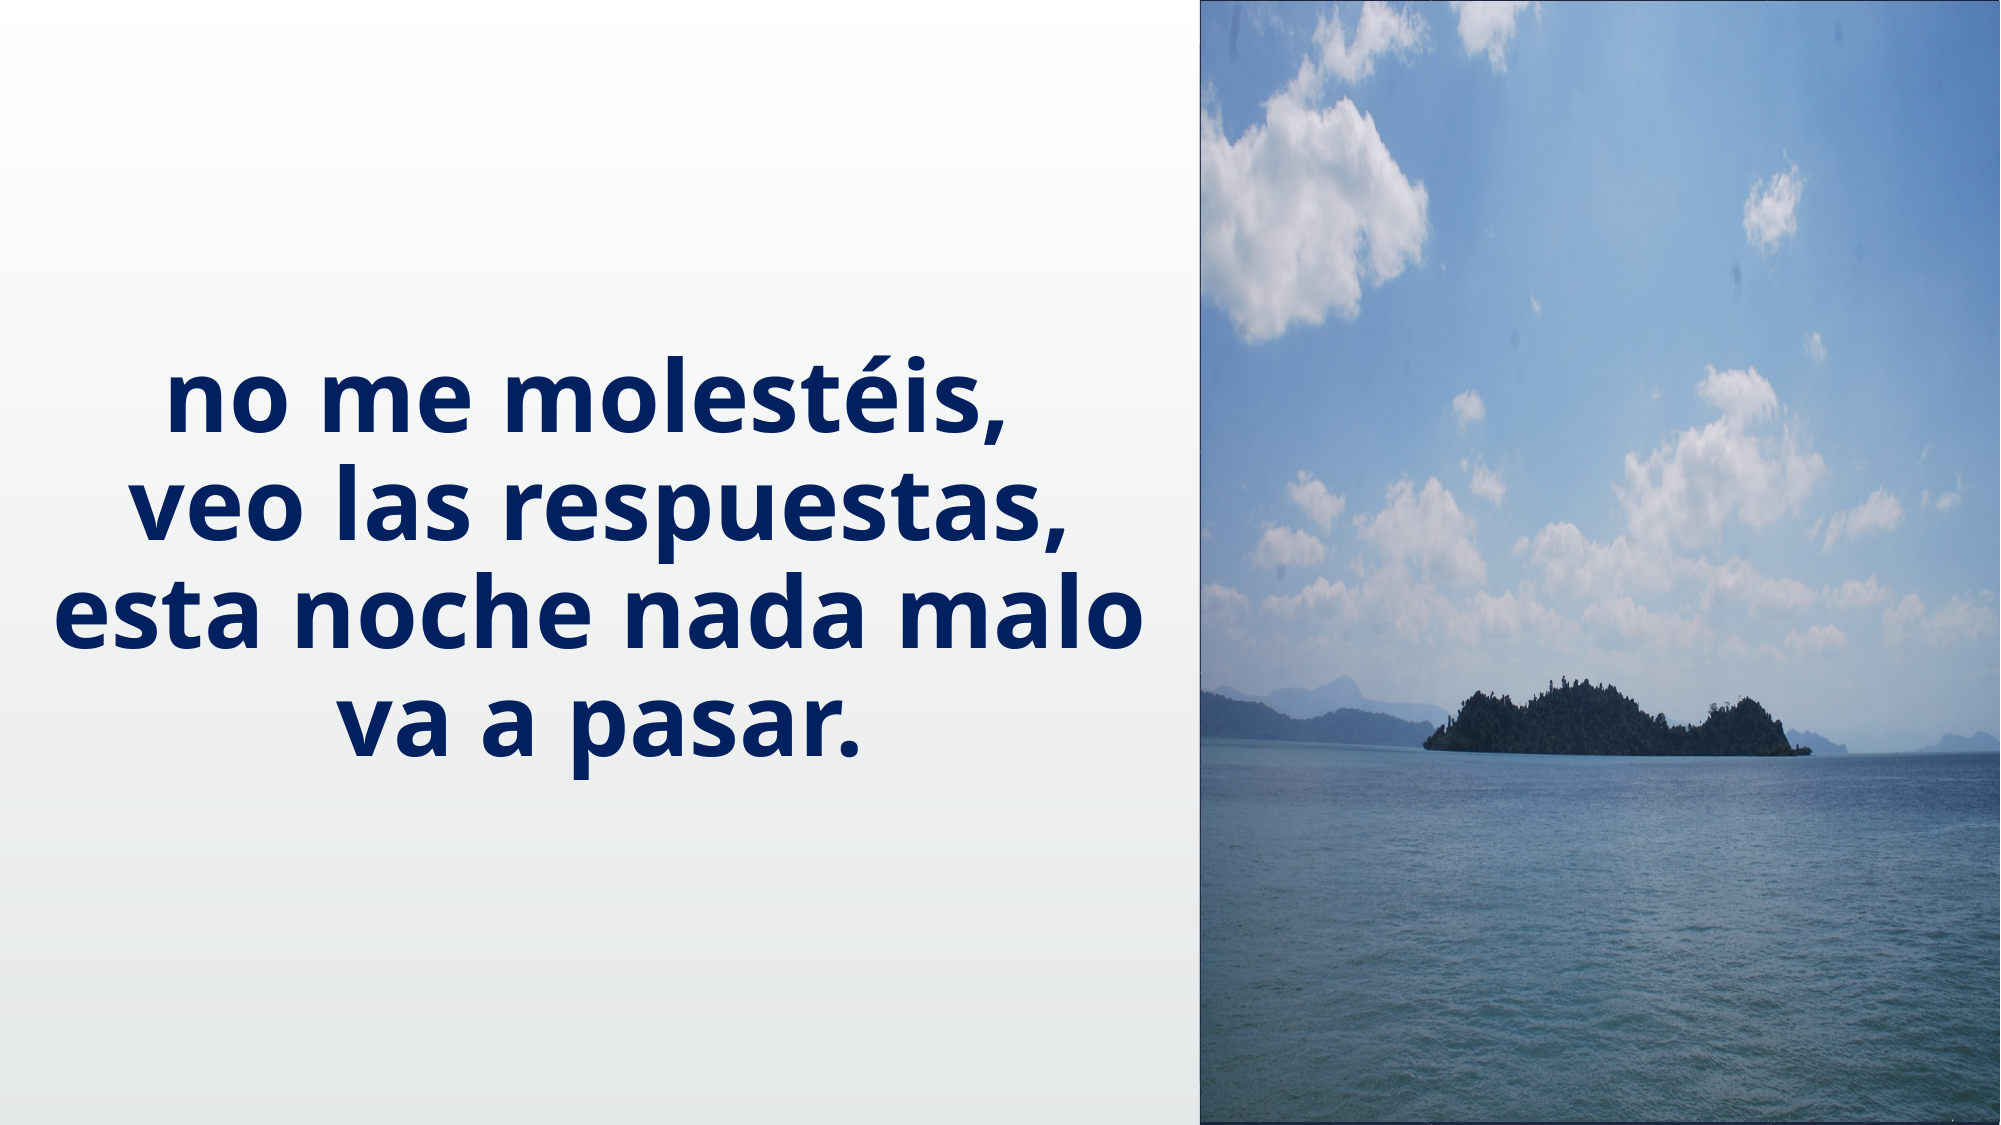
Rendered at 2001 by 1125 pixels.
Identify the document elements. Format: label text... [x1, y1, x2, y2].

picture [1200, 1, 2000, 1125]
title no me molestéis, veo las respuestas, esta noche nada malo va a pasar. [0, 0, 1201, 1125]
